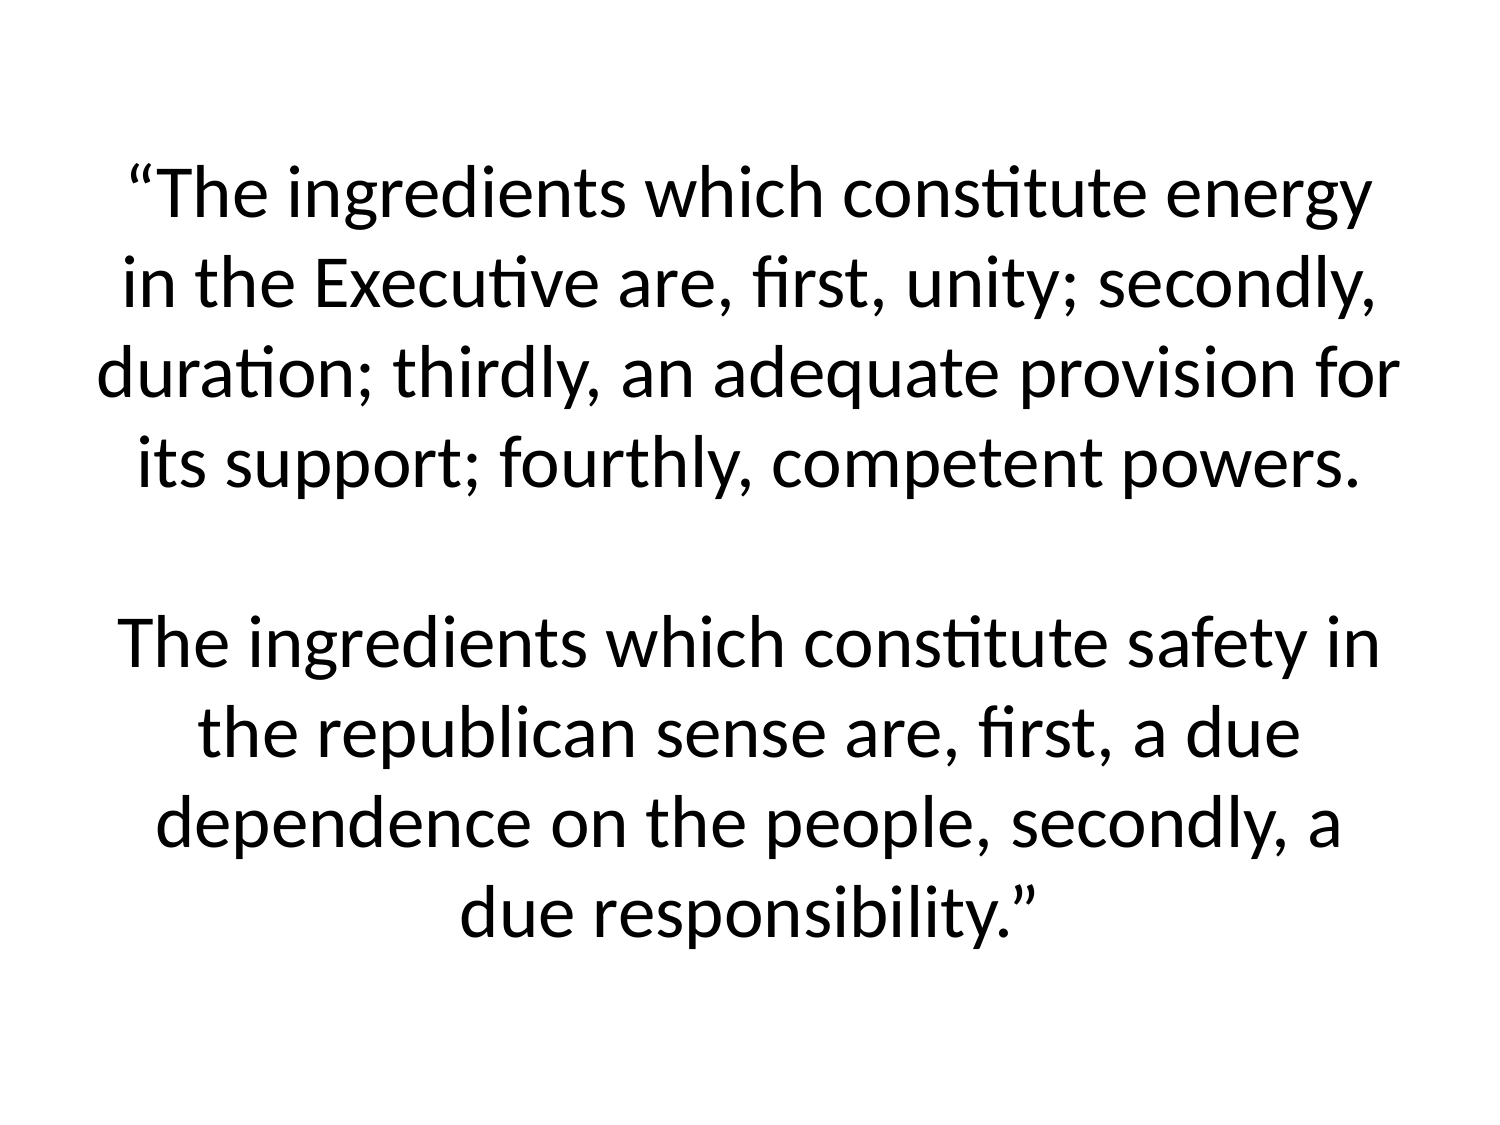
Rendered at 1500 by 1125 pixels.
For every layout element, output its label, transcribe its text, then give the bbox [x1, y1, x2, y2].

title “The ingredients which constitute energy in the Executive are, first, unity; secondly, duration; thirdly, an adequate provision for its support; fourthly, competent powers. The ingredients which constitute safety in the republican sense are, first, a due dependence on the people, secondly, a due responsibility.” [74, 44, 1426, 1051]
